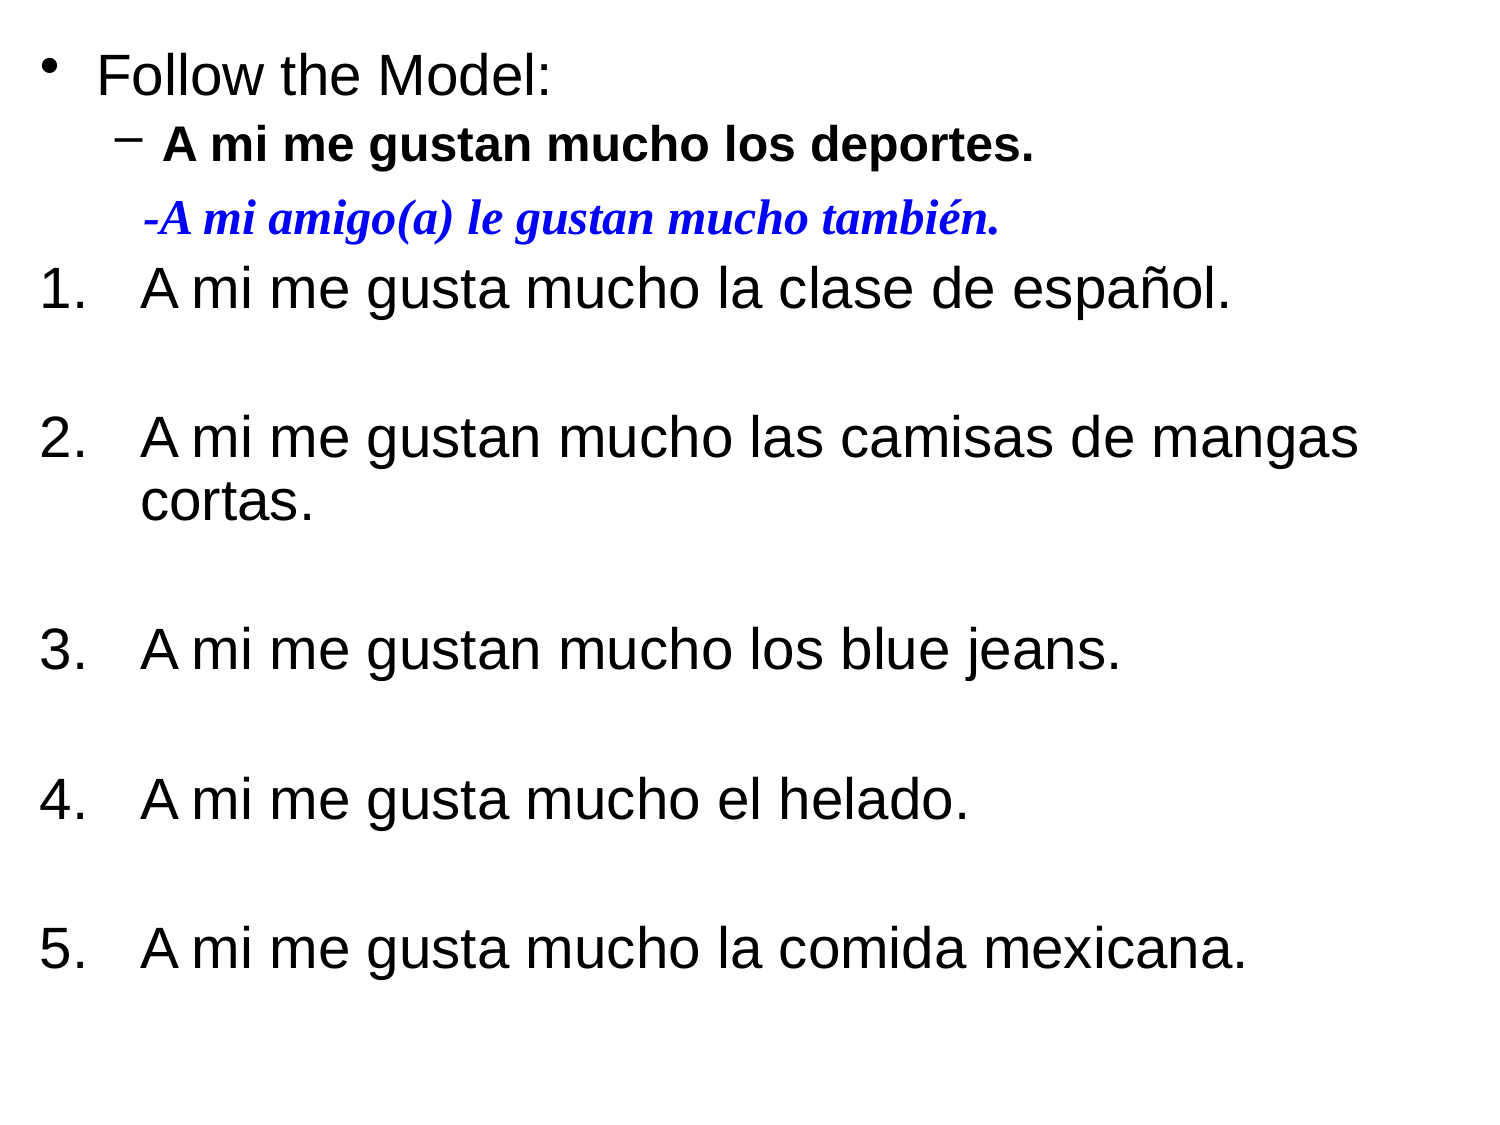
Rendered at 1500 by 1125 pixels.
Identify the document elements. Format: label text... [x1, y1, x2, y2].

list Follow the Model: A mi me gustan mucho los deportes. A mi me gusta mucho la clase de español. A mi me gustan mucho las camisas de mangas cortas. A mi me gustan mucho los blue jeans. A mi me gusta mucho el helado. A mi me gusta mucho la comida mexicana. [24, 37, 1475, 1050]
text_box -A mi amigo(a) le gustan mucho también. [128, 177, 1017, 252]
